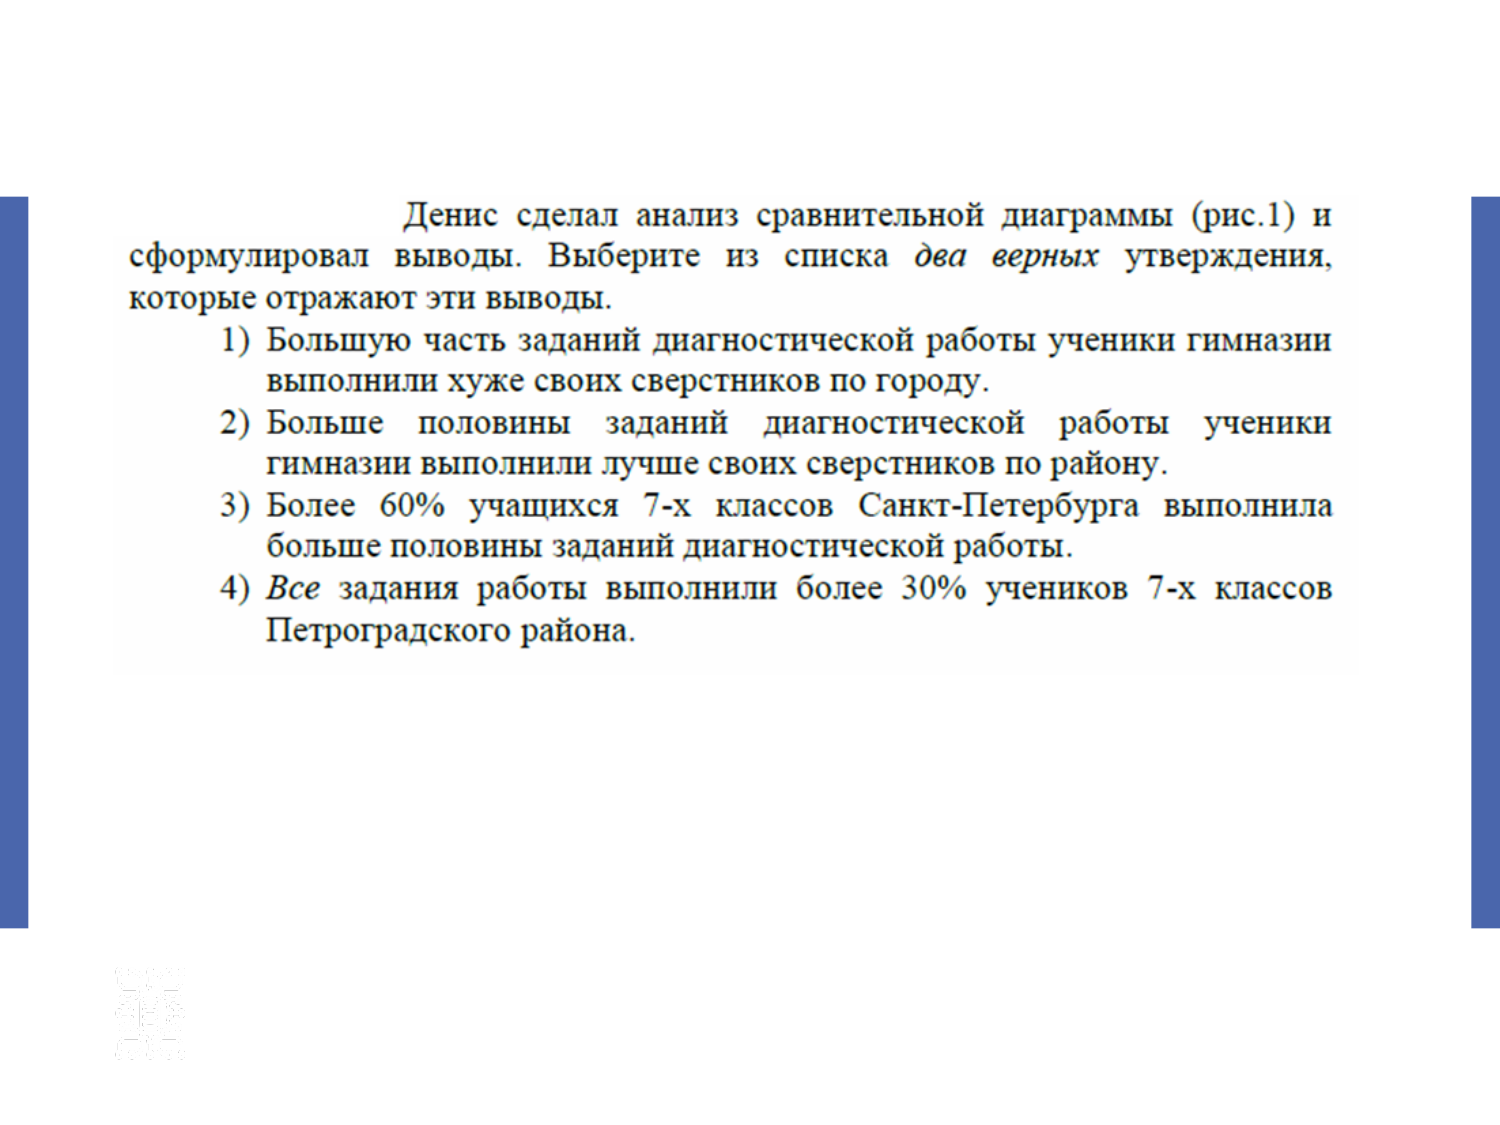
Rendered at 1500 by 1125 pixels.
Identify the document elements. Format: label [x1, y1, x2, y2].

text_box [1470, 196, 1500, 929]
picture [113, 964, 187, 1062]
text_box [0, 196, 29, 929]
picture [113, 167, 1359, 675]
